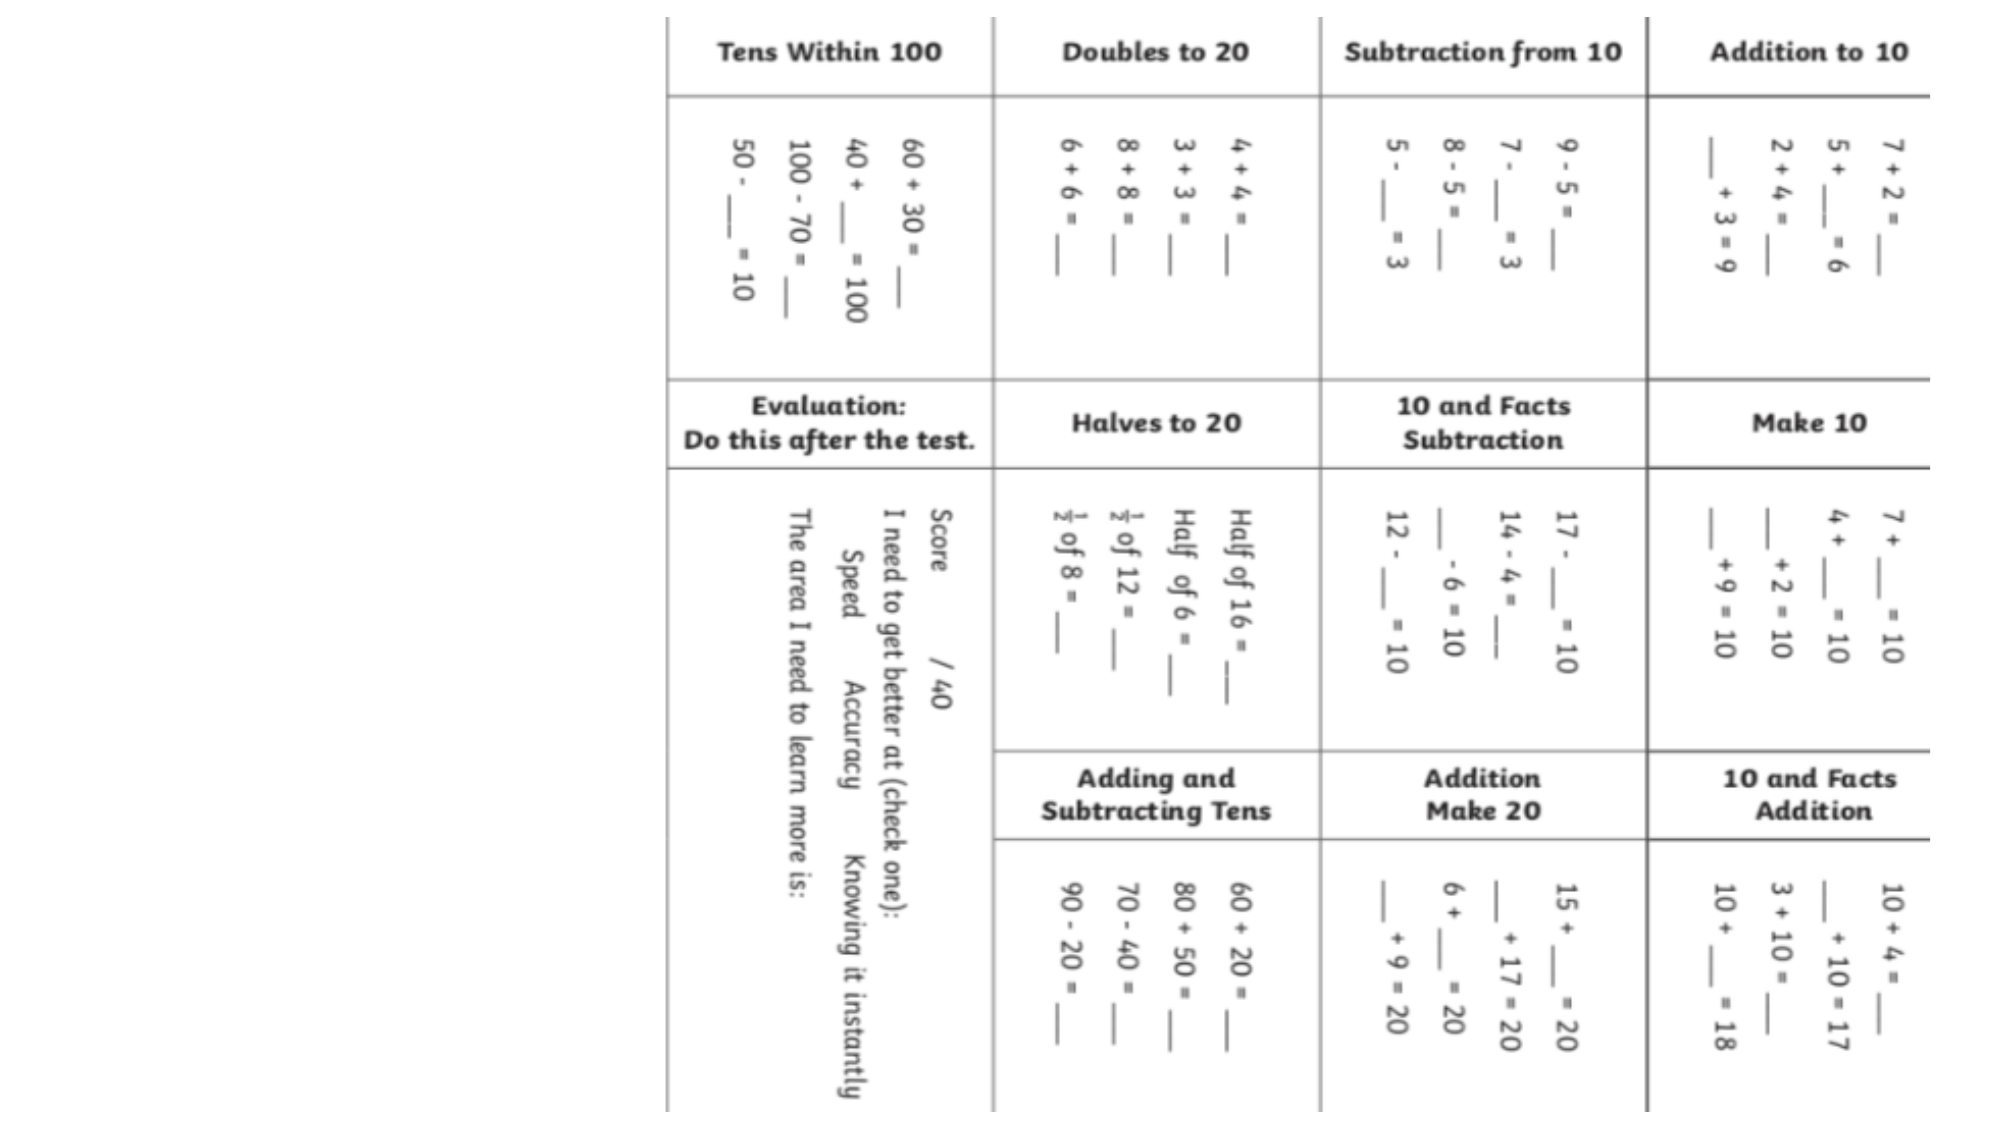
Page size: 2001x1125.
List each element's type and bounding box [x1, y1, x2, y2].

picture [665, 0, 1931, 1125]
